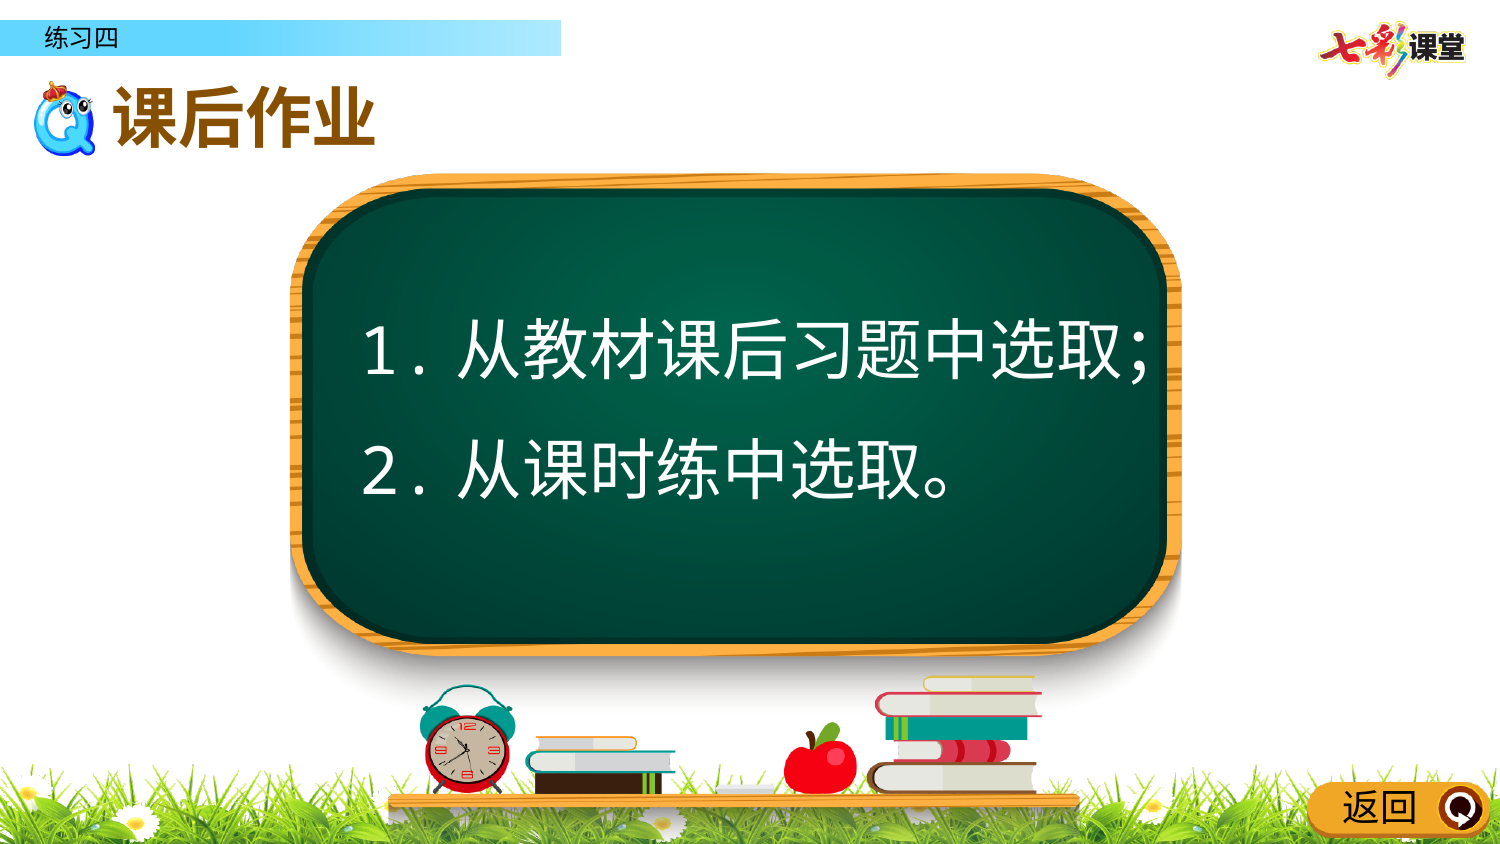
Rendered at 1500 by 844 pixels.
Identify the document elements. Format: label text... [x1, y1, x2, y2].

picture [1316, 20, 1468, 80]
picture [34, 80, 96, 157]
picture [0, 173, 1500, 844]
text_box 课后作业 [100, 69, 404, 161]
